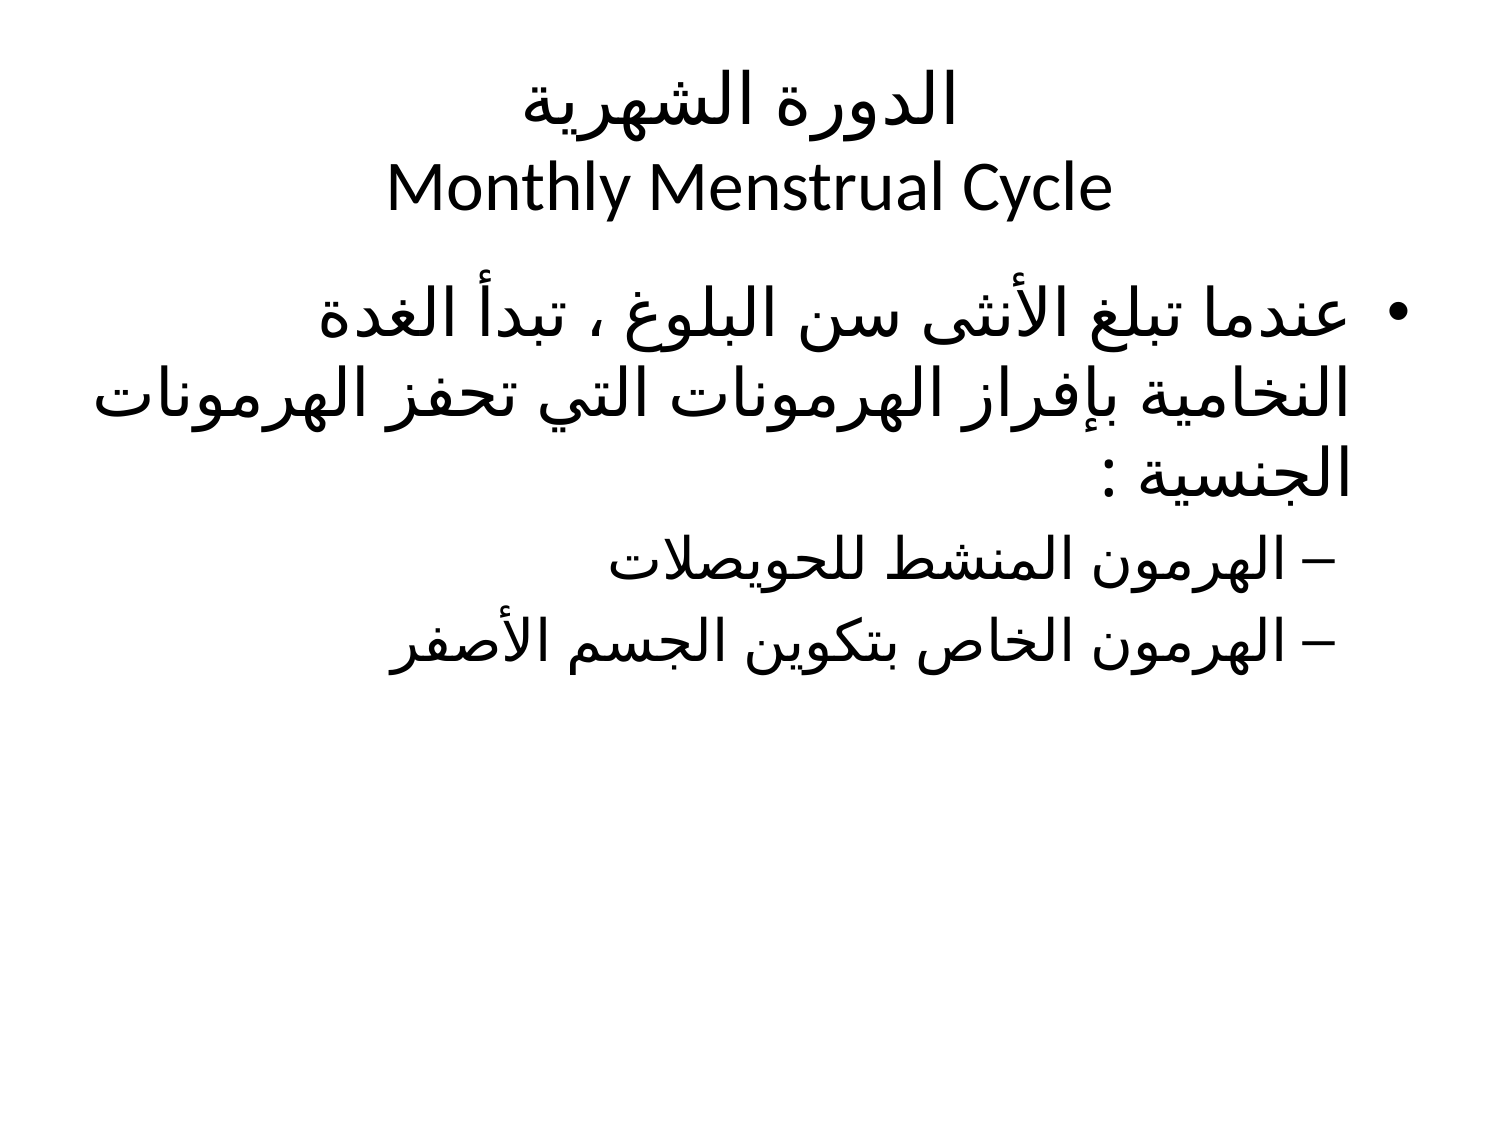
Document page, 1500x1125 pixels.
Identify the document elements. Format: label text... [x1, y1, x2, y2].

title الدورة الشهرية Monthly Menstrual Cycle [75, 45, 1425, 233]
list عندما تبلغ الأنثى سن البلوغ ، تبدأ الغدة النخامية بإفراز الهرمونات التي تحفز الهرمونات الجنسية : الهرمون المنشط للحويصلات الهرمون الخاص بتكوين الجسم الأصفر [75, 262, 1425, 1005]
